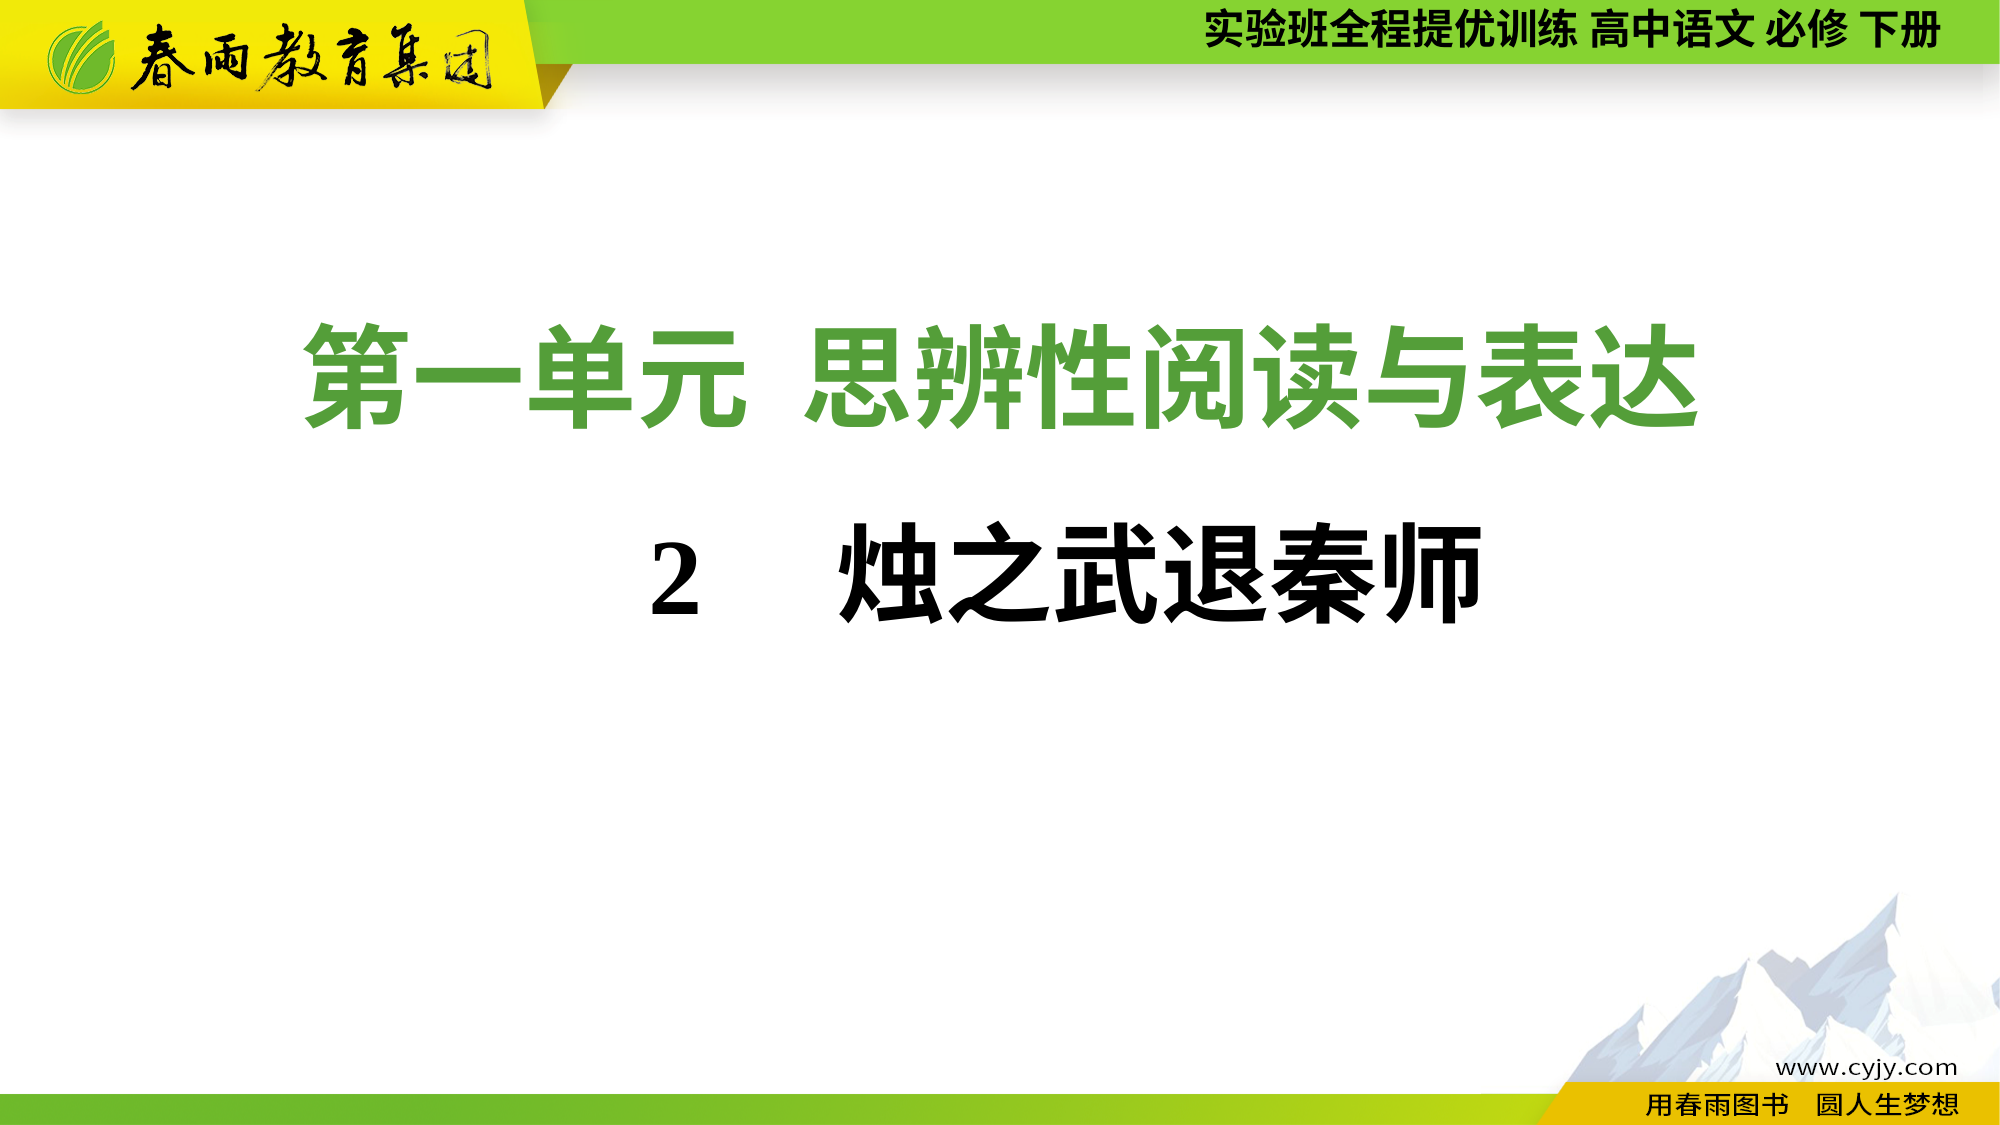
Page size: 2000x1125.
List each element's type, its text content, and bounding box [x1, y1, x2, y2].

picture [0, 0, 2000, 1125]
text_box 第一单元 思辨性阅读与表达 2 烛之武退秦师 [54, 231, 1946, 644]
